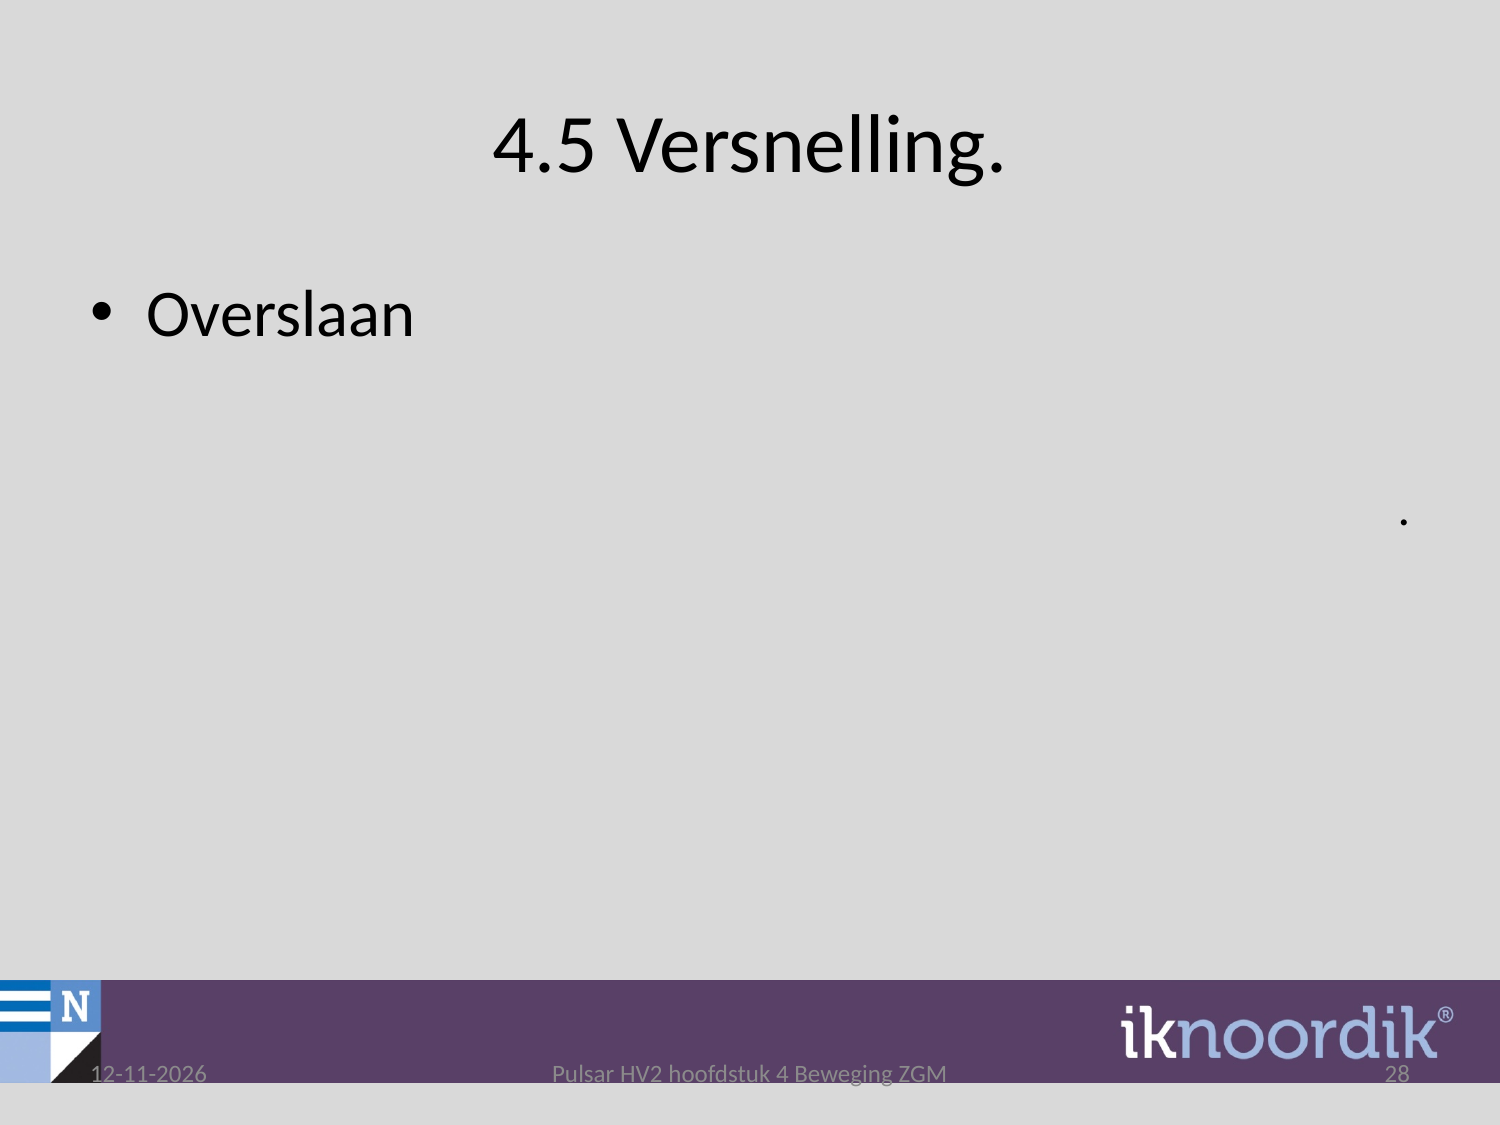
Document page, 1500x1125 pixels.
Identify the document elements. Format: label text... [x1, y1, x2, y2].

text_box . [1382, 467, 1467, 543]
list Overslaan [74, 262, 1426, 1006]
title 4.5 Versnelling. [74, 44, 1426, 233]
picture [0, 980, 1500, 1083]
slide_number 28 [1074, 1042, 1425, 1103]
footer Pulsar HV2 hoofdstuk 4 Beweging ZGM [512, 1042, 988, 1103]
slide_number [75, 1042, 425, 1103]
